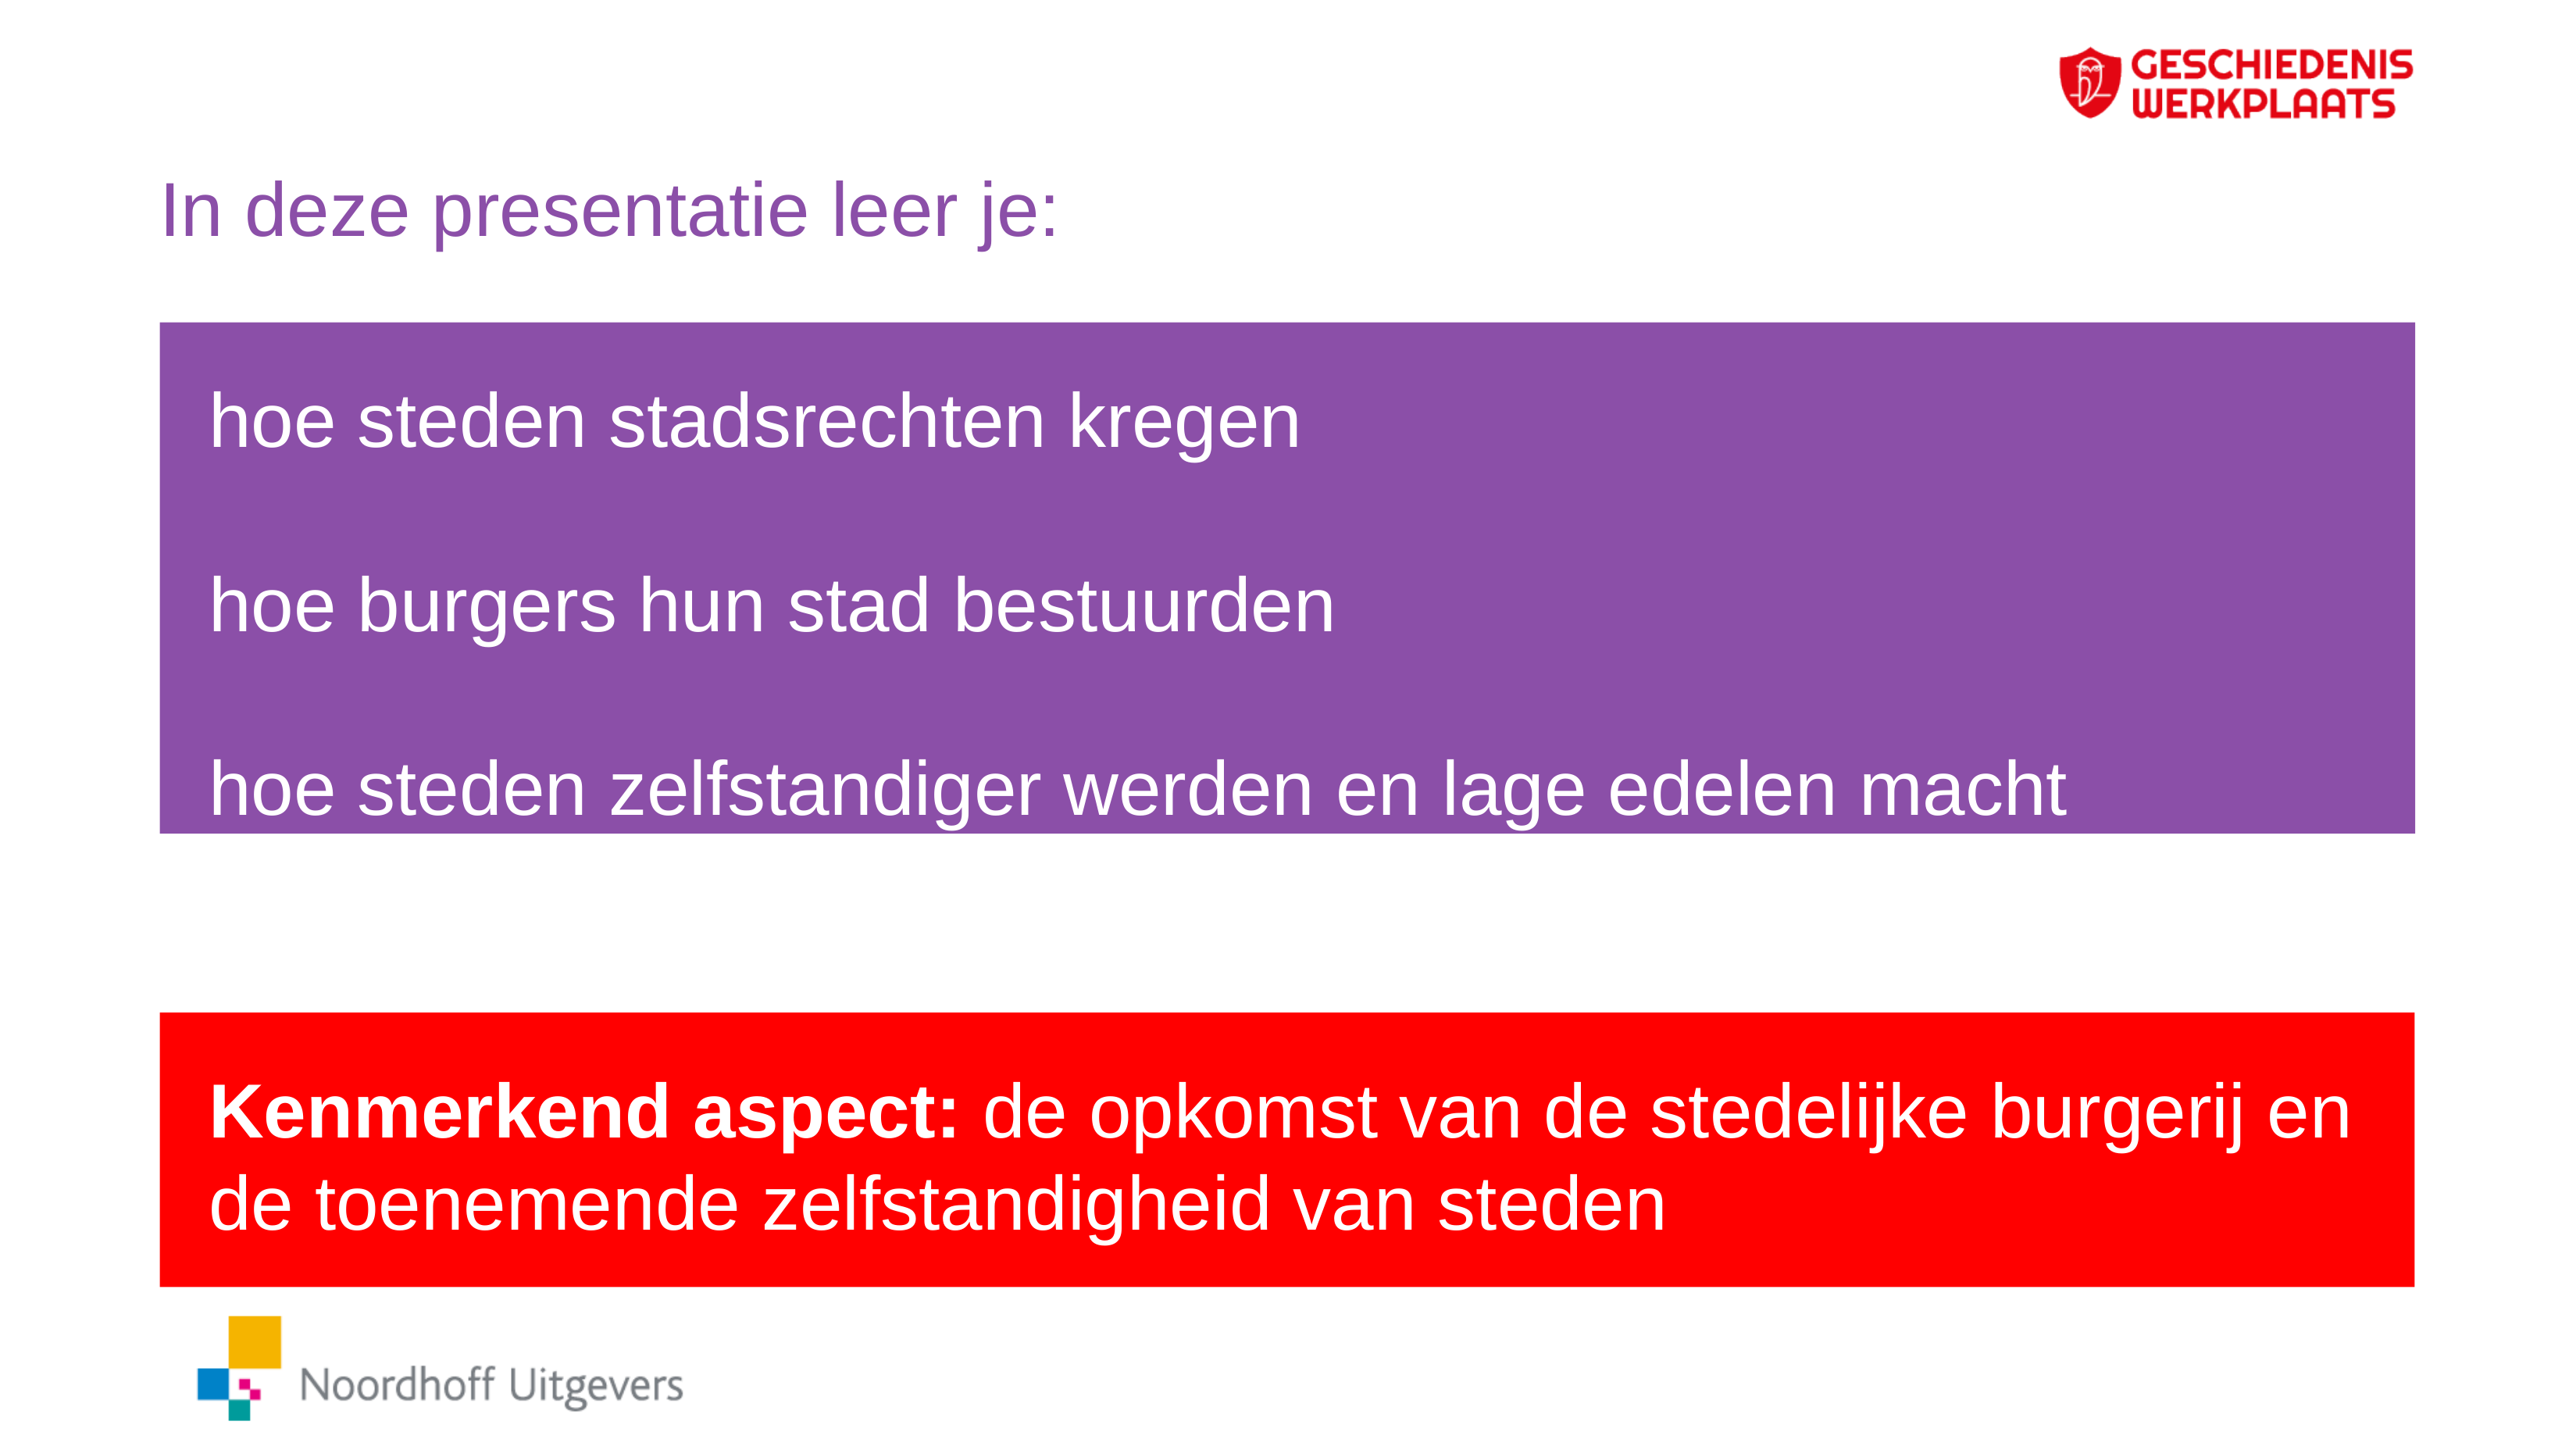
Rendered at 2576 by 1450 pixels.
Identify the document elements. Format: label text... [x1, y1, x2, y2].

list Kenmerkend aspect: de opkomst van de stedelijke burgerij en de toenemende zelfstandigheid van steden [159, 1012, 2415, 1288]
list hoe steden stadsrechten kregen hoe burgers hun stad bestuurden hoe steden zelfstandiger werden en lage edelen macht verloren [159, 322, 2416, 834]
picture [1610, 0, 2576, 161]
picture [159, 1288, 802, 1449]
title In deze presentatie leer je: [159, 159, 2416, 266]
